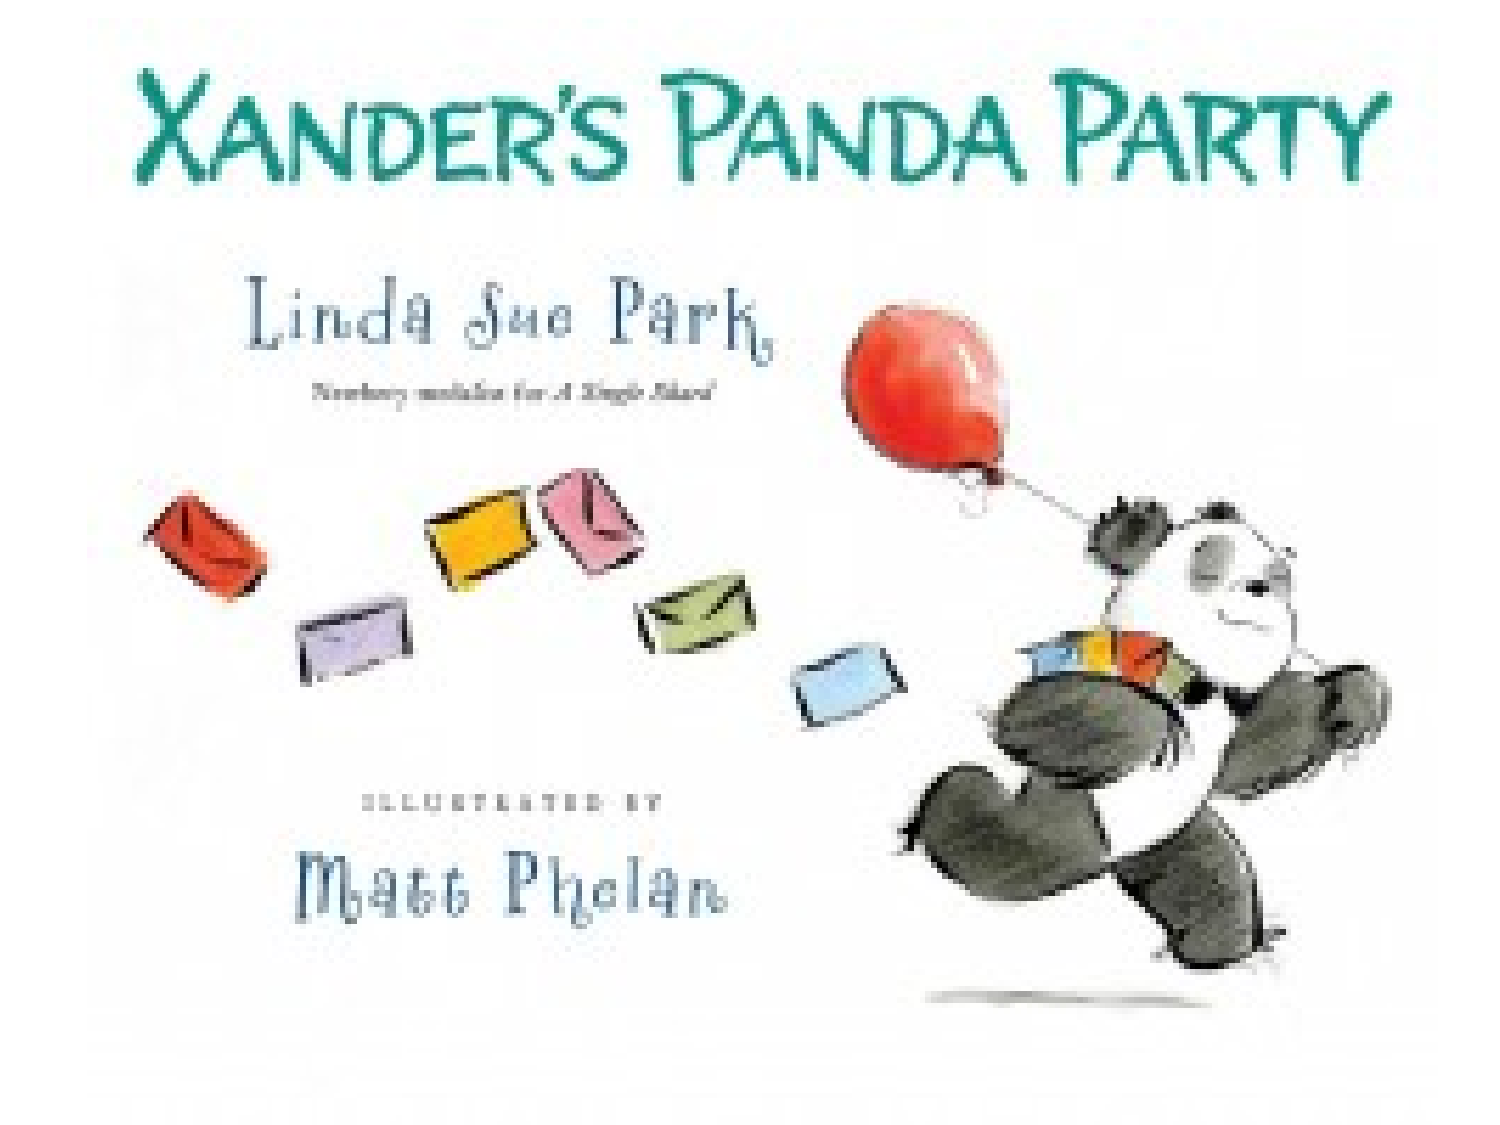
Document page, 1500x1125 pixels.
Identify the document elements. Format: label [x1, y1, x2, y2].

picture [87, 18, 1438, 1125]
